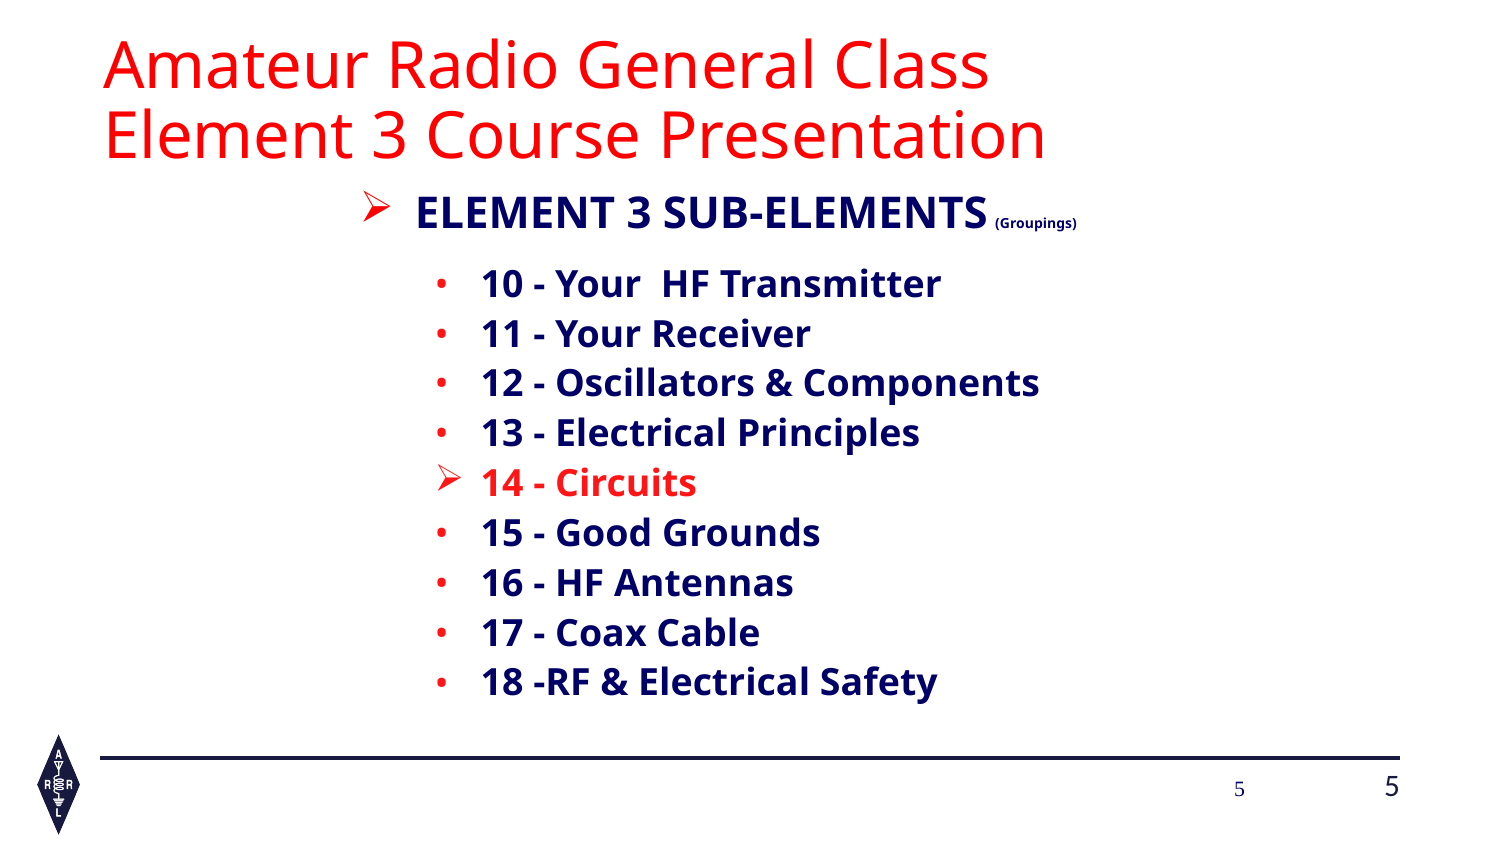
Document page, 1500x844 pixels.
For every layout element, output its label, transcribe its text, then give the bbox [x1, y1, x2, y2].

text_box ELEMENT 3 SUB-ELEMENTS (Groupings) 10 - Your HF Transmitter 11 - Your Receiver 12 - Oscillators & Components 13 - Electrical Principles 14 - Circuits 15 - Good Grounds 16 - HF Antennas 17 - Coax Cable 18 -RF & Electrical Safety [348, 185, 1500, 844]
slide_number 5 [1302, 761, 1400, 807]
picture [37, 734, 80, 835]
title Amateur Radio General Class Element 3 Course Presentation [103, 26, 1397, 181]
